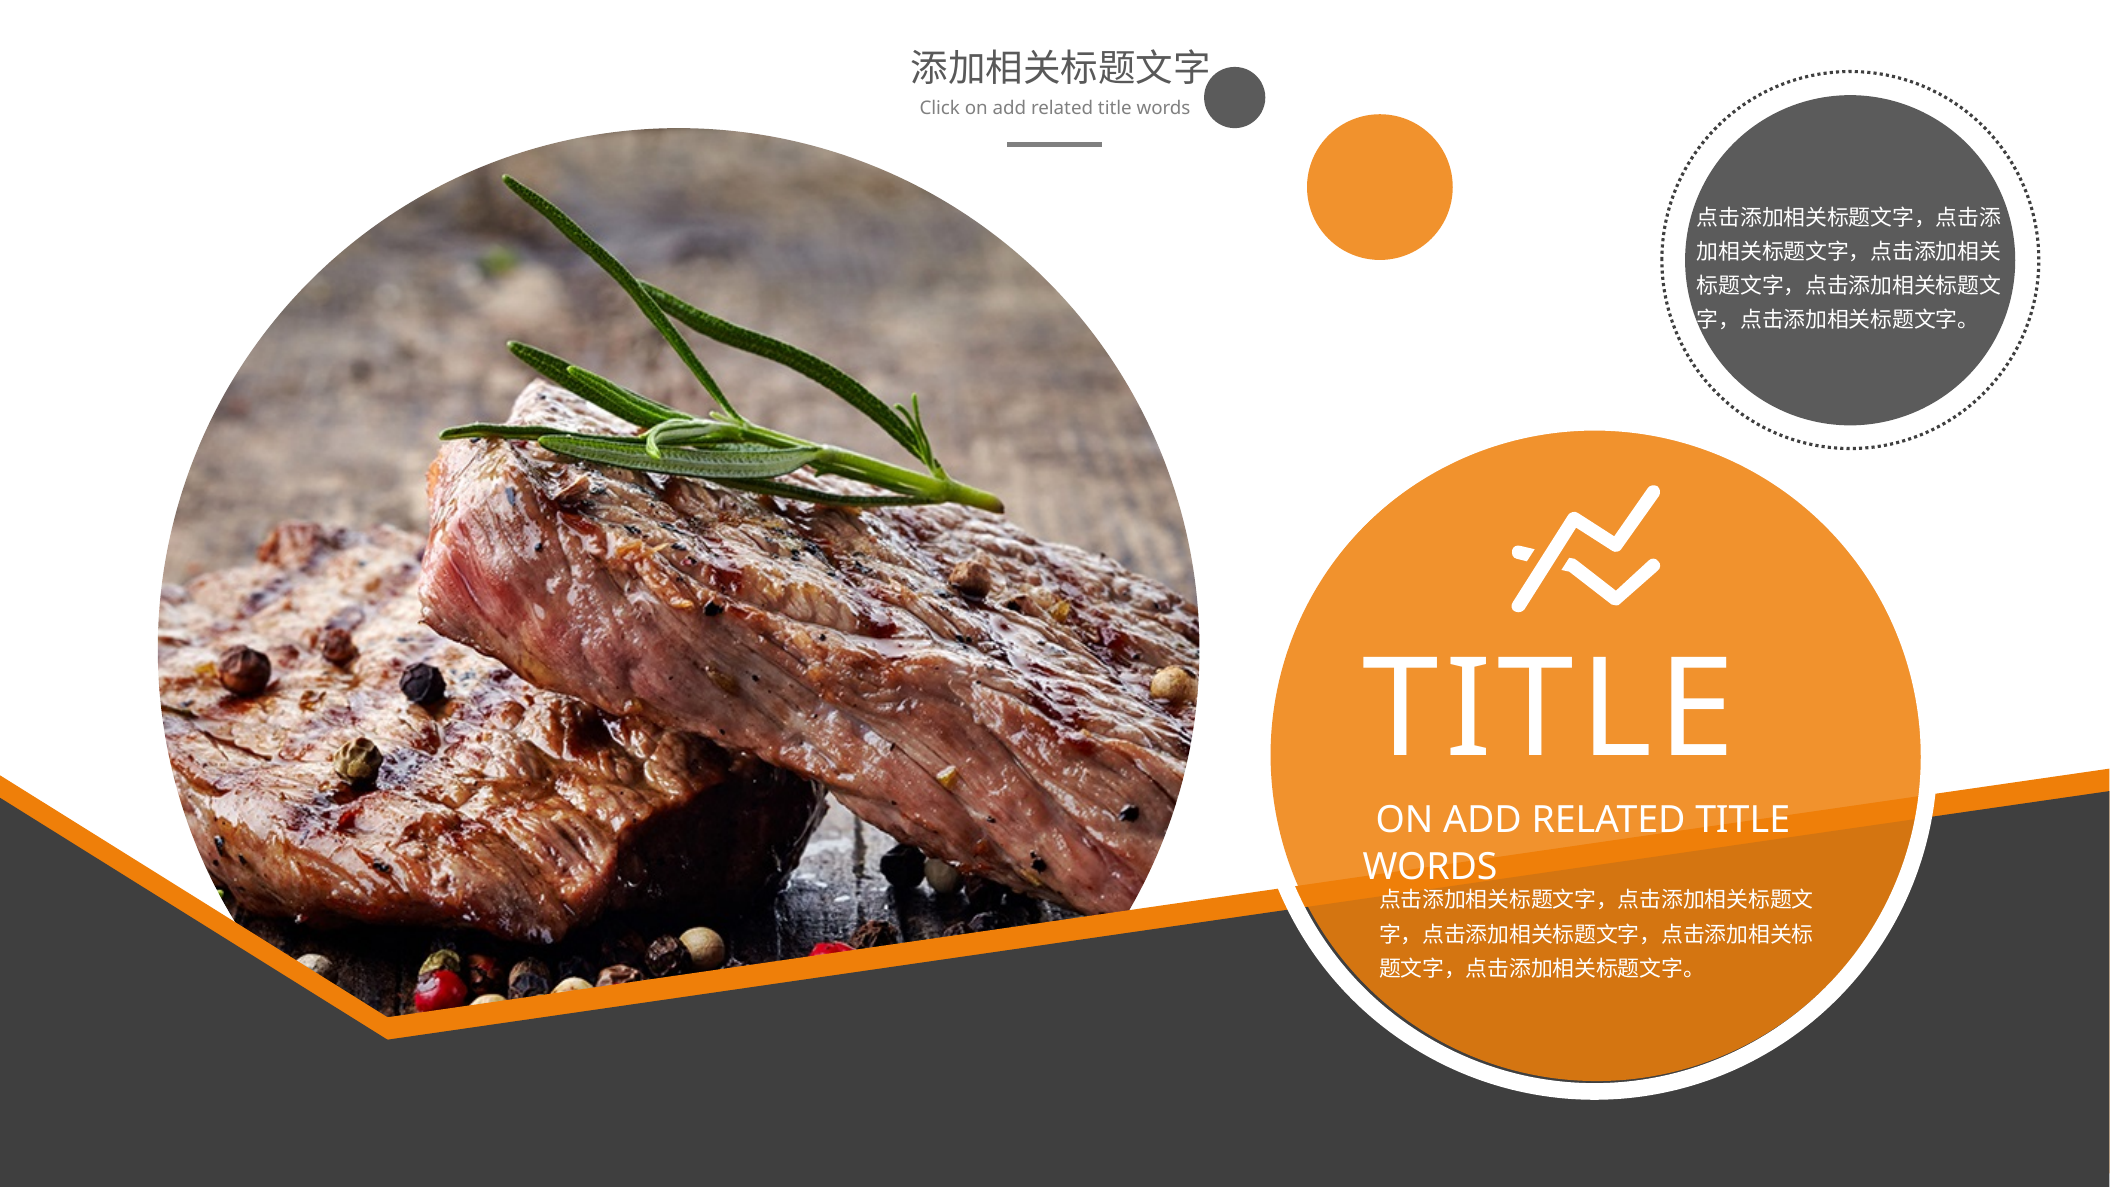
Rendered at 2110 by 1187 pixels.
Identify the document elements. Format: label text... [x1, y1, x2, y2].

text_box [1687, 356, 1752, 422]
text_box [1259, 422, 1930, 1092]
text_box [1661, 71, 2039, 431]
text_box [0, 768, 1259, 790]
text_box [1930, 768, 2110, 790]
text_box [1307, 114, 1453, 260]
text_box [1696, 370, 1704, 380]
text_box 添加相关标题文字 [877, 37, 1245, 95]
text_box [1687, 135, 1708, 164]
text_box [0, 790, 2110, 1187]
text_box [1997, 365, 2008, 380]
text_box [1362, 640, 1923, 979]
text_box Click on add related title words [877, 89, 1232, 124]
text_box [1219, 68, 1266, 129]
text_box [157, 128, 1200, 768]
